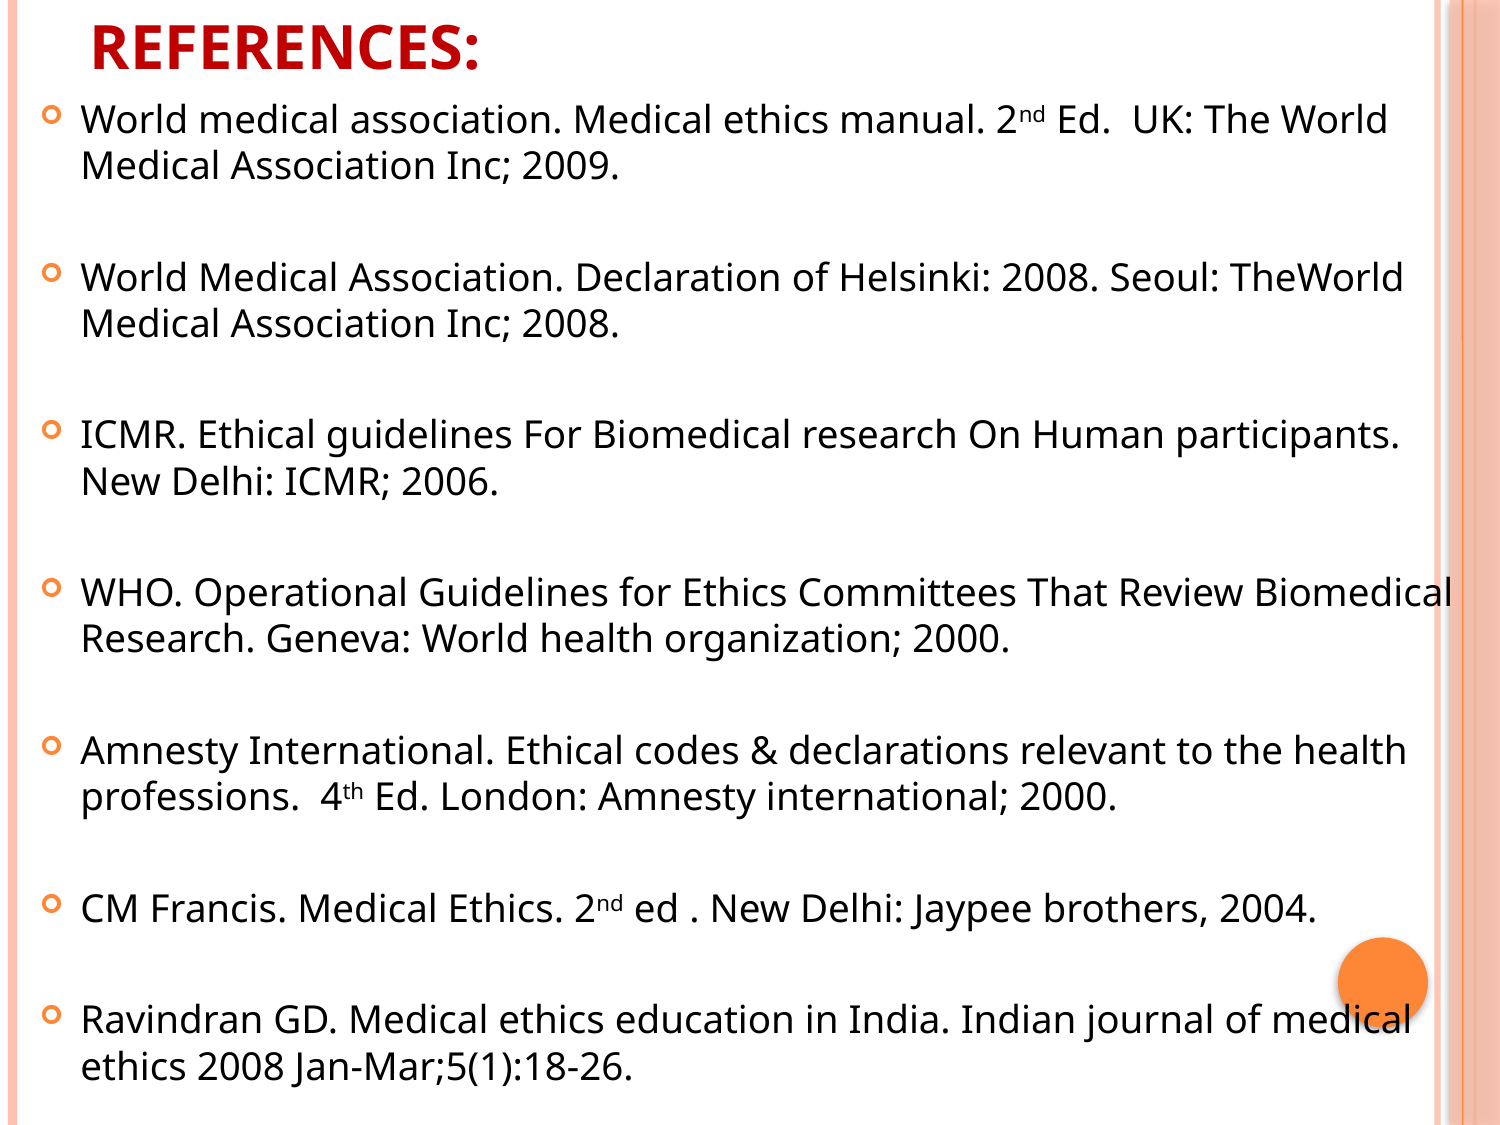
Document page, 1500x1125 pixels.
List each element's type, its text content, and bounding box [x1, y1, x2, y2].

list World medical association. Medical ethics manual. 2nd Ed. UK: The World Medical Association Inc; 2009. World Medical Association. Declaration of Helsinki: 2008. Seoul: TheWorld Medical Association Inc; 2008. ICMR. Ethical guidelines For Biomedical research On Human participants. New Delhi: ICMR; 2006. WHO. Operational Guidelines for Ethics Committees That Review Biomedical Research. Geneva: World health organization; 2000. Amnesty International. Ethical codes & declarations relevant to the health professions. 4th Ed. London: Amnesty international; 2000. CM Francis. Medical Ethics. 2nd ed . New Delhi: Jaypee brothers, 2004. Ravindran GD. Medical ethics education in India. Indian journal of medical ethics 2008 Jan-Mar;5(1):18-26. [24, 87, 1475, 1100]
title References: [75, 0, 1300, 87]
